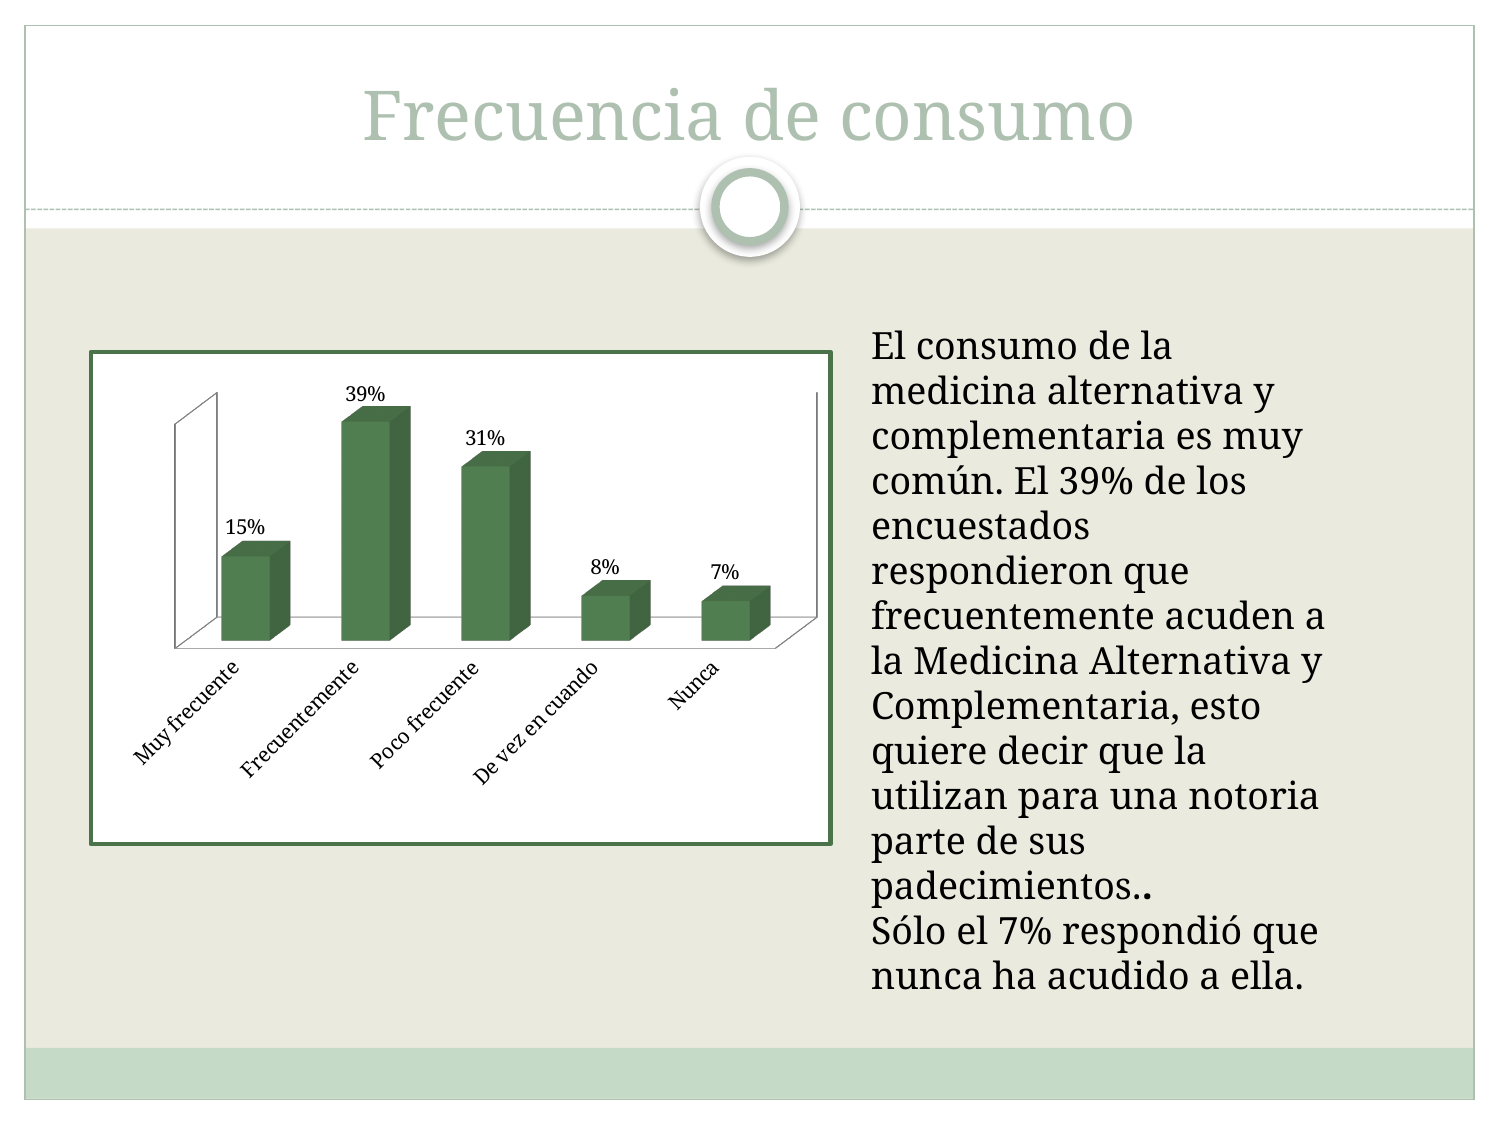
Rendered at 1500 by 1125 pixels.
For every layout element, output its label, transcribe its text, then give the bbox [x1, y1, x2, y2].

title Frecuencia de consumo [49, 37, 1450, 162]
text_box El consumo de la medicina alternativa y complementaria es muy común. El 39% de los encuestados respondieron que frecuentemente acuden a la Medicina Alternativa y Complementaria, esto quiere decir que la utilizan para una notoria parte de sus padecimientos.. Sólo el 7% respondió que nunca ha acudido a ella. [856, 314, 1353, 1050]
chart [88, 349, 833, 847]
